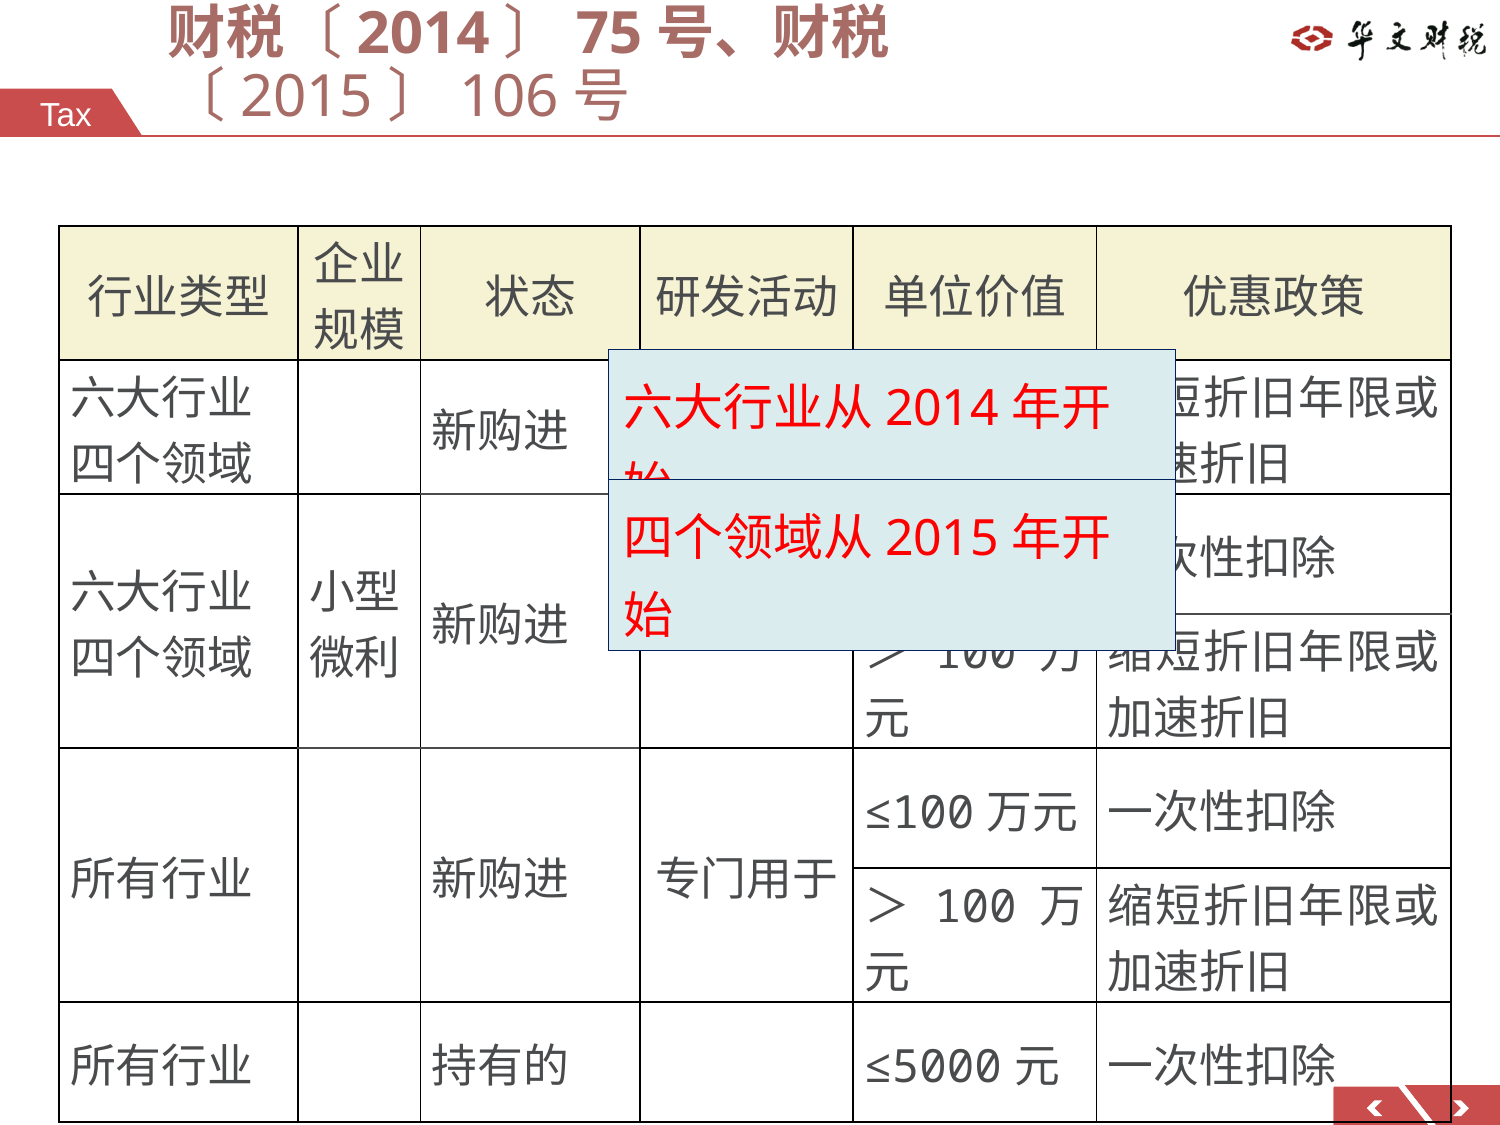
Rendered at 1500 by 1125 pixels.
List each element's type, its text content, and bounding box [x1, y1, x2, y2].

table_cell ＞100万元 [854, 869, 1096, 1001]
table_cell 所有行业 [60, 749, 297, 1001]
table_cell 六大行业 四个领域 [60, 361, 297, 493]
table_cell 新购进 [421, 495, 639, 747]
table_cell 共用 [641, 651, 852, 747]
title 财税〔2014〕75号、财税〔2015〕106号 [152, 31, 1292, 137]
table_cell 缩短折旧年限或加速折旧 [1097, 615, 1450, 747]
table_cell 六大行业 四个领域 [60, 495, 297, 747]
table_header 行业类型 [60, 227, 297, 359]
table_cell 新购进 [421, 749, 639, 1001]
table_cell 一次性扣除 [1097, 749, 1450, 867]
table_cell ≤100万元 [854, 749, 1096, 867]
picture [1291, 19, 1486, 61]
table_cell 所有行业 [60, 1003, 297, 1121]
table_cell [641, 1003, 852, 1121]
table_cell 新购进 [421, 361, 608, 493]
table_cell [299, 749, 420, 1001]
table_header 单位价值 [854, 227, 1096, 349]
table_header 优惠政策 [1097, 227, 1450, 359]
table_cell ≤5000元 [854, 1003, 1096, 1121]
table_cell 持有的 [421, 1003, 639, 1121]
table_cell ＞100万元 [854, 651, 1096, 747]
table_cell 一次性扣除 [1097, 1003, 1450, 1121]
text_box 四个领域从2015年开始 [608, 479, 1176, 651]
table_cell 缩短折旧年限或加速折旧 [1097, 869, 1450, 1001]
table_cell 缩短折旧年限或加速折旧 [1176, 361, 1450, 493]
table_cell [299, 1003, 420, 1121]
table_header 状态 [421, 227, 639, 359]
table_cell 一次性扣除 [1176, 495, 1450, 613]
table_cell 小型微利 [299, 495, 420, 747]
text_box 六大行业从2014年开始 [608, 349, 1176, 479]
table_cell [299, 361, 420, 493]
table_header 研发活动 [641, 227, 852, 349]
table_cell 专门用于 [641, 749, 852, 1001]
table_header 企业规模 [299, 227, 420, 359]
